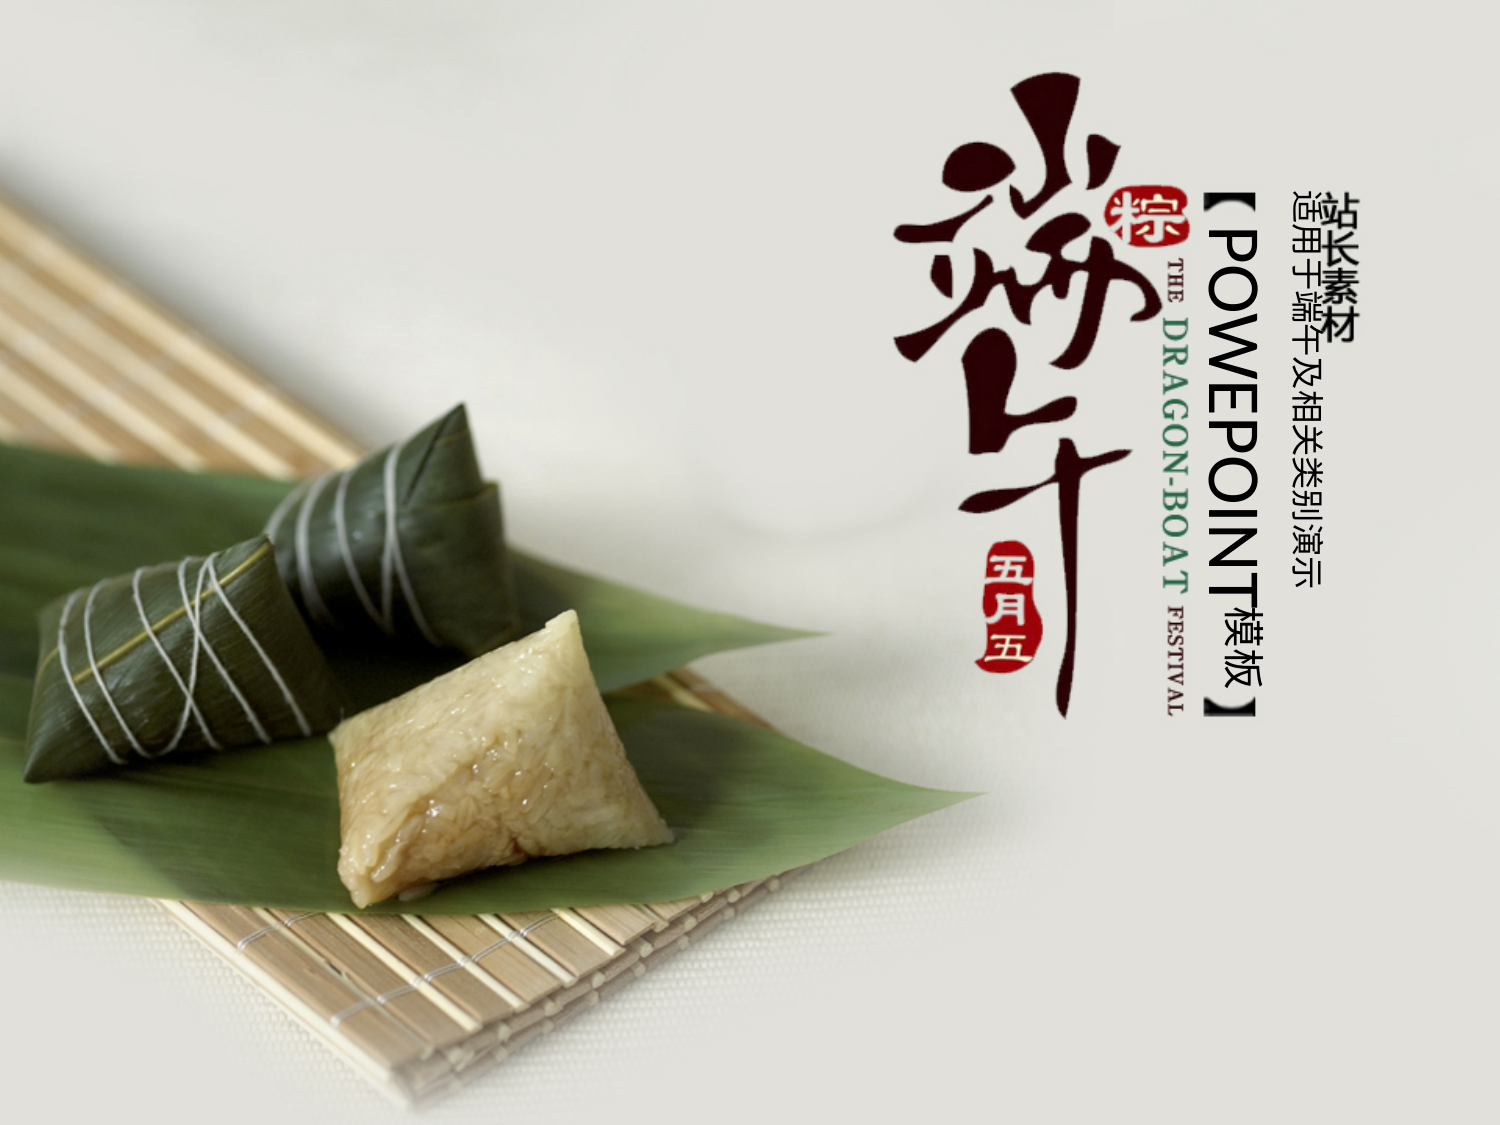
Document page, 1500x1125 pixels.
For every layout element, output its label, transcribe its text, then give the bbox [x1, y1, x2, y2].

picture [0, 0, 1500, 1125]
text_box 模板 [1151, 592, 1219, 692]
text_box POWEPOINT [1124, 210, 1219, 786]
text_box 适用于端午及相关类别演示 [1219, 175, 1336, 844]
